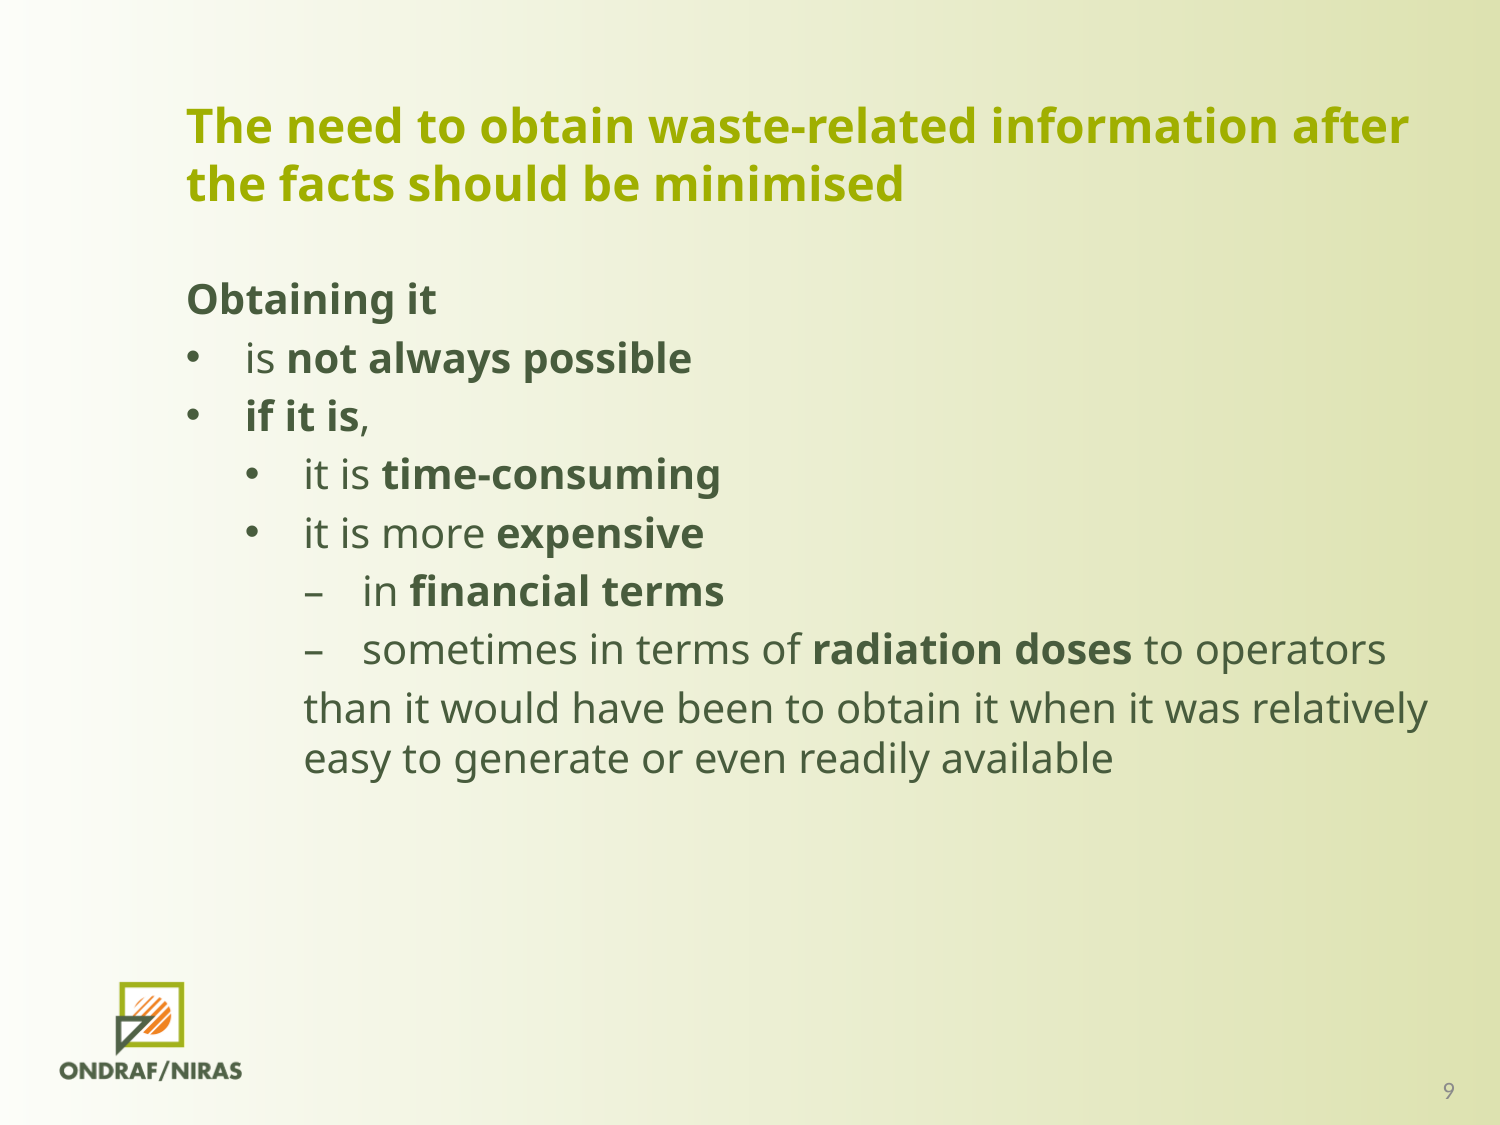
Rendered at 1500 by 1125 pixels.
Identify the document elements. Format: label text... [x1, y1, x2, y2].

list The need to obtain waste-related information after the facts should be minimised [171, 88, 1500, 265]
picture [53, 975, 246, 1085]
list Obtaining it is not always possible if it is, it is time-consuming it is more expensive – in financial terms – sometimes in terms of radiation doses to operators than it would have been to obtain it when it was relatively easy to generate or even readily available [171, 265, 1500, 998]
